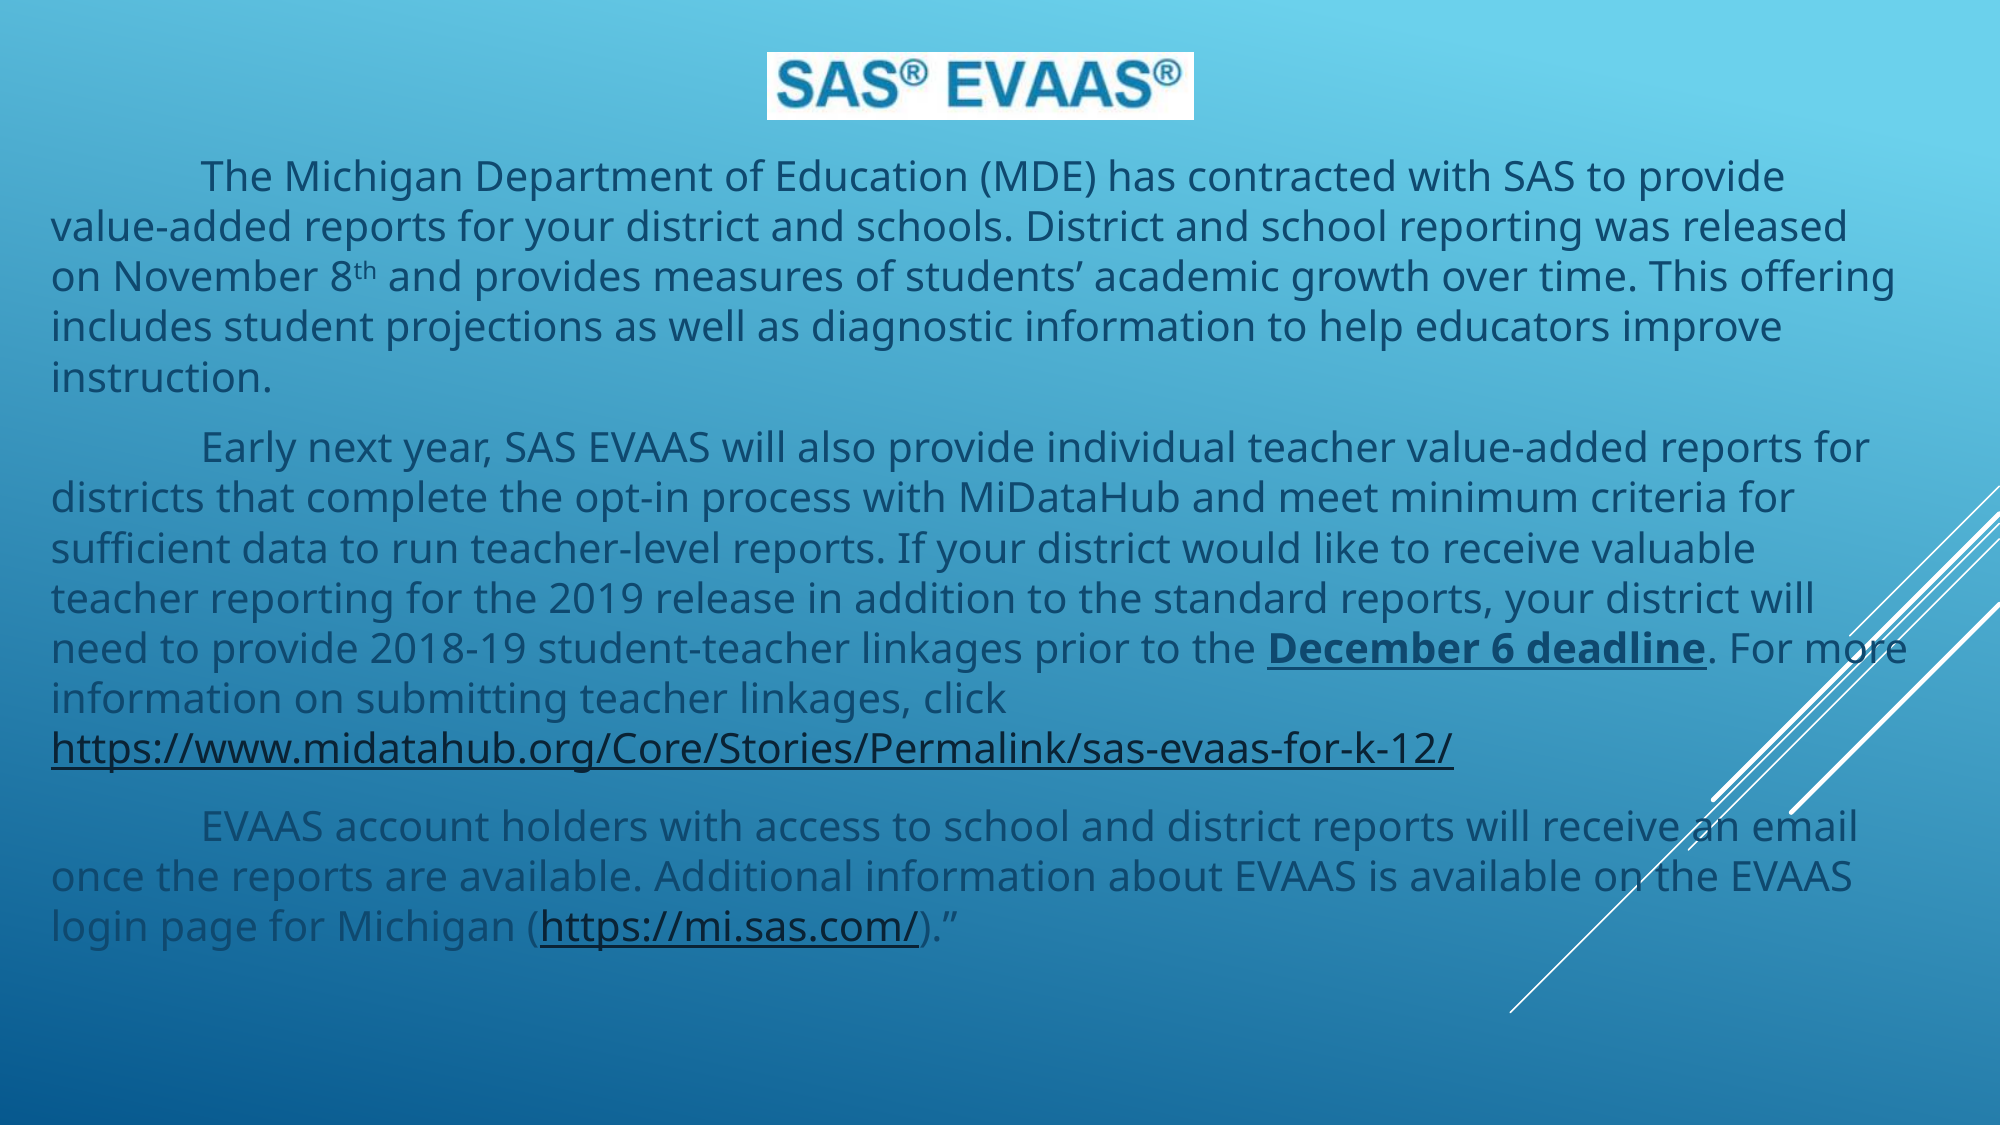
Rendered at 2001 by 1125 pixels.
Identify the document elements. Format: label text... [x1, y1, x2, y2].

picture [767, 52, 1195, 120]
list The Michigan Department of Education (MDE) has contracted with SAS to provide value-added reports for your district and schools. District and school reporting was released on November 8th and provides measures of students’ academic growth over time. This offering includes student projections as well as diagnostic information to help educators improve instruction. Early next year, SAS EVAAS will also provide individual teacher value-added reports for districts that complete the opt-in process with MiDataHub and meet minimum criteria for sufficient data to run teacher-level reports. If your district would like to receive valuable teacher reporting for the 2019 release in addition to the standard reports, your district will need to provide 2018-19 student-teacher linkages prior to the December 6 deadline. For more information on submitting teacher linkages, click https://www.midatahub.org/Core/Stories/Permalink/sas-evaas-for-k-12/ EVAAS account holders with access to school and district reports will receive an email once the reports are available. Additional information about EVAAS is available on the EVAAS login page for Michigan (https://mi.sas.com/).” [35, 52, 1926, 1125]
